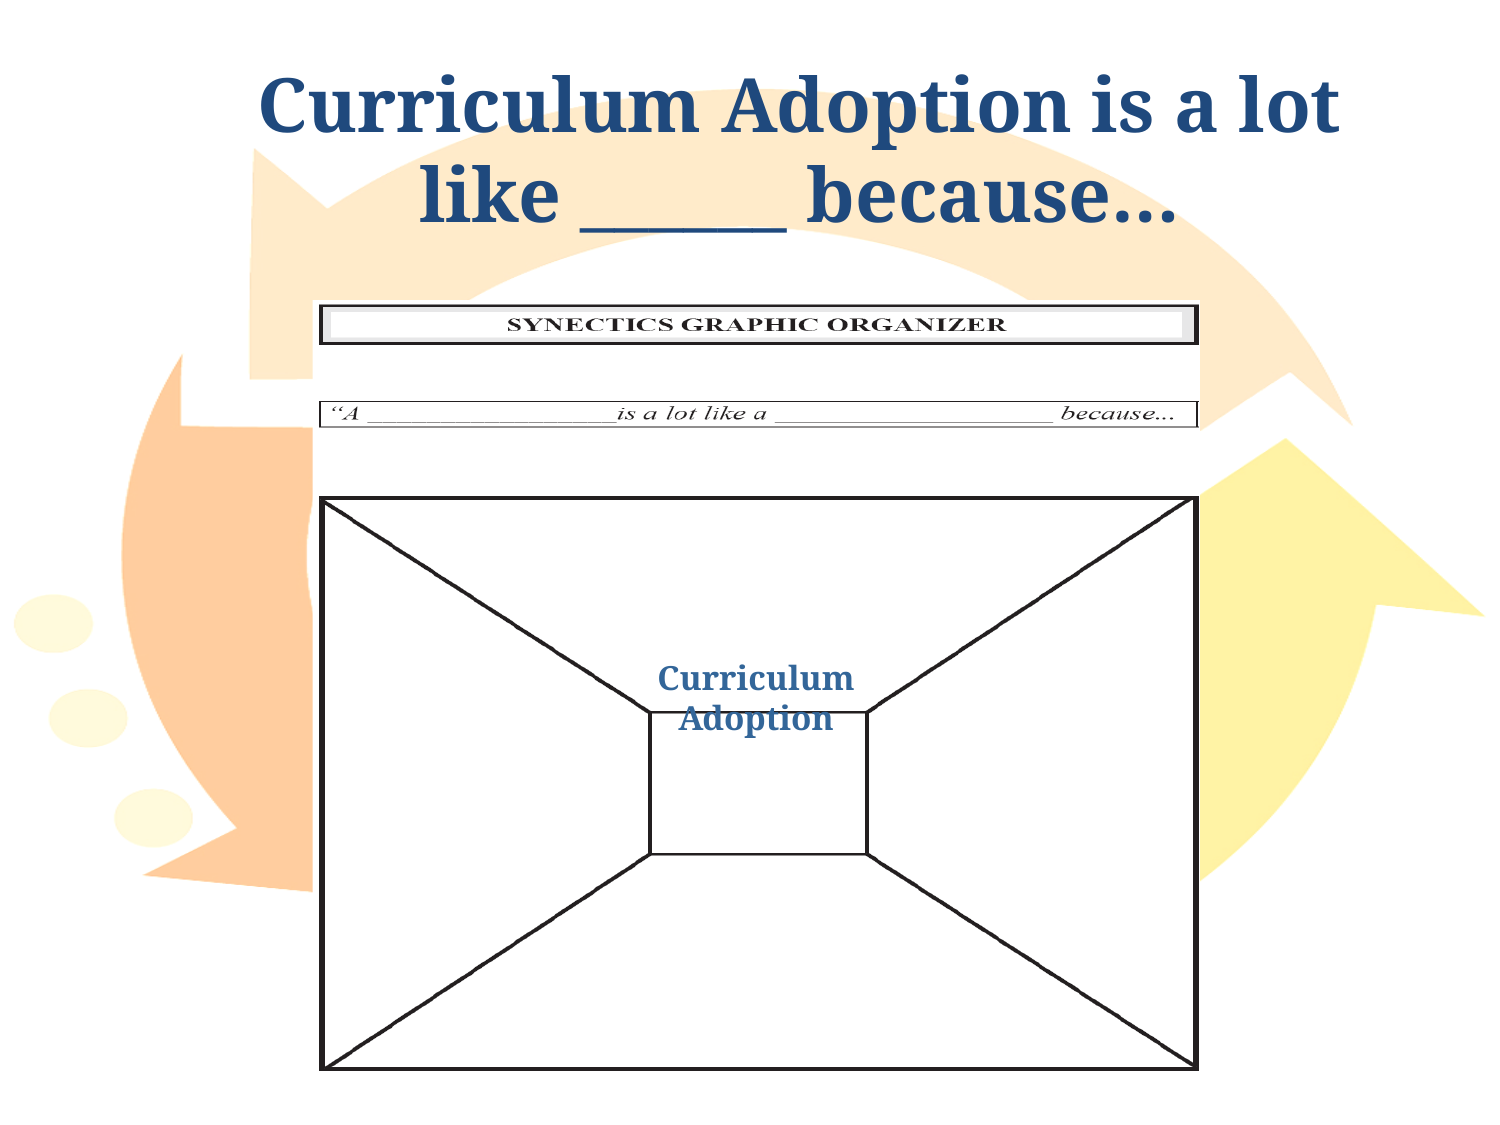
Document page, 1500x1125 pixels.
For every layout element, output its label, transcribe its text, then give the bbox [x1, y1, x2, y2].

text_box Curriculum Adoption is a lot like ______ because… [187, 49, 1413, 245]
picture [312, 299, 1201, 1073]
